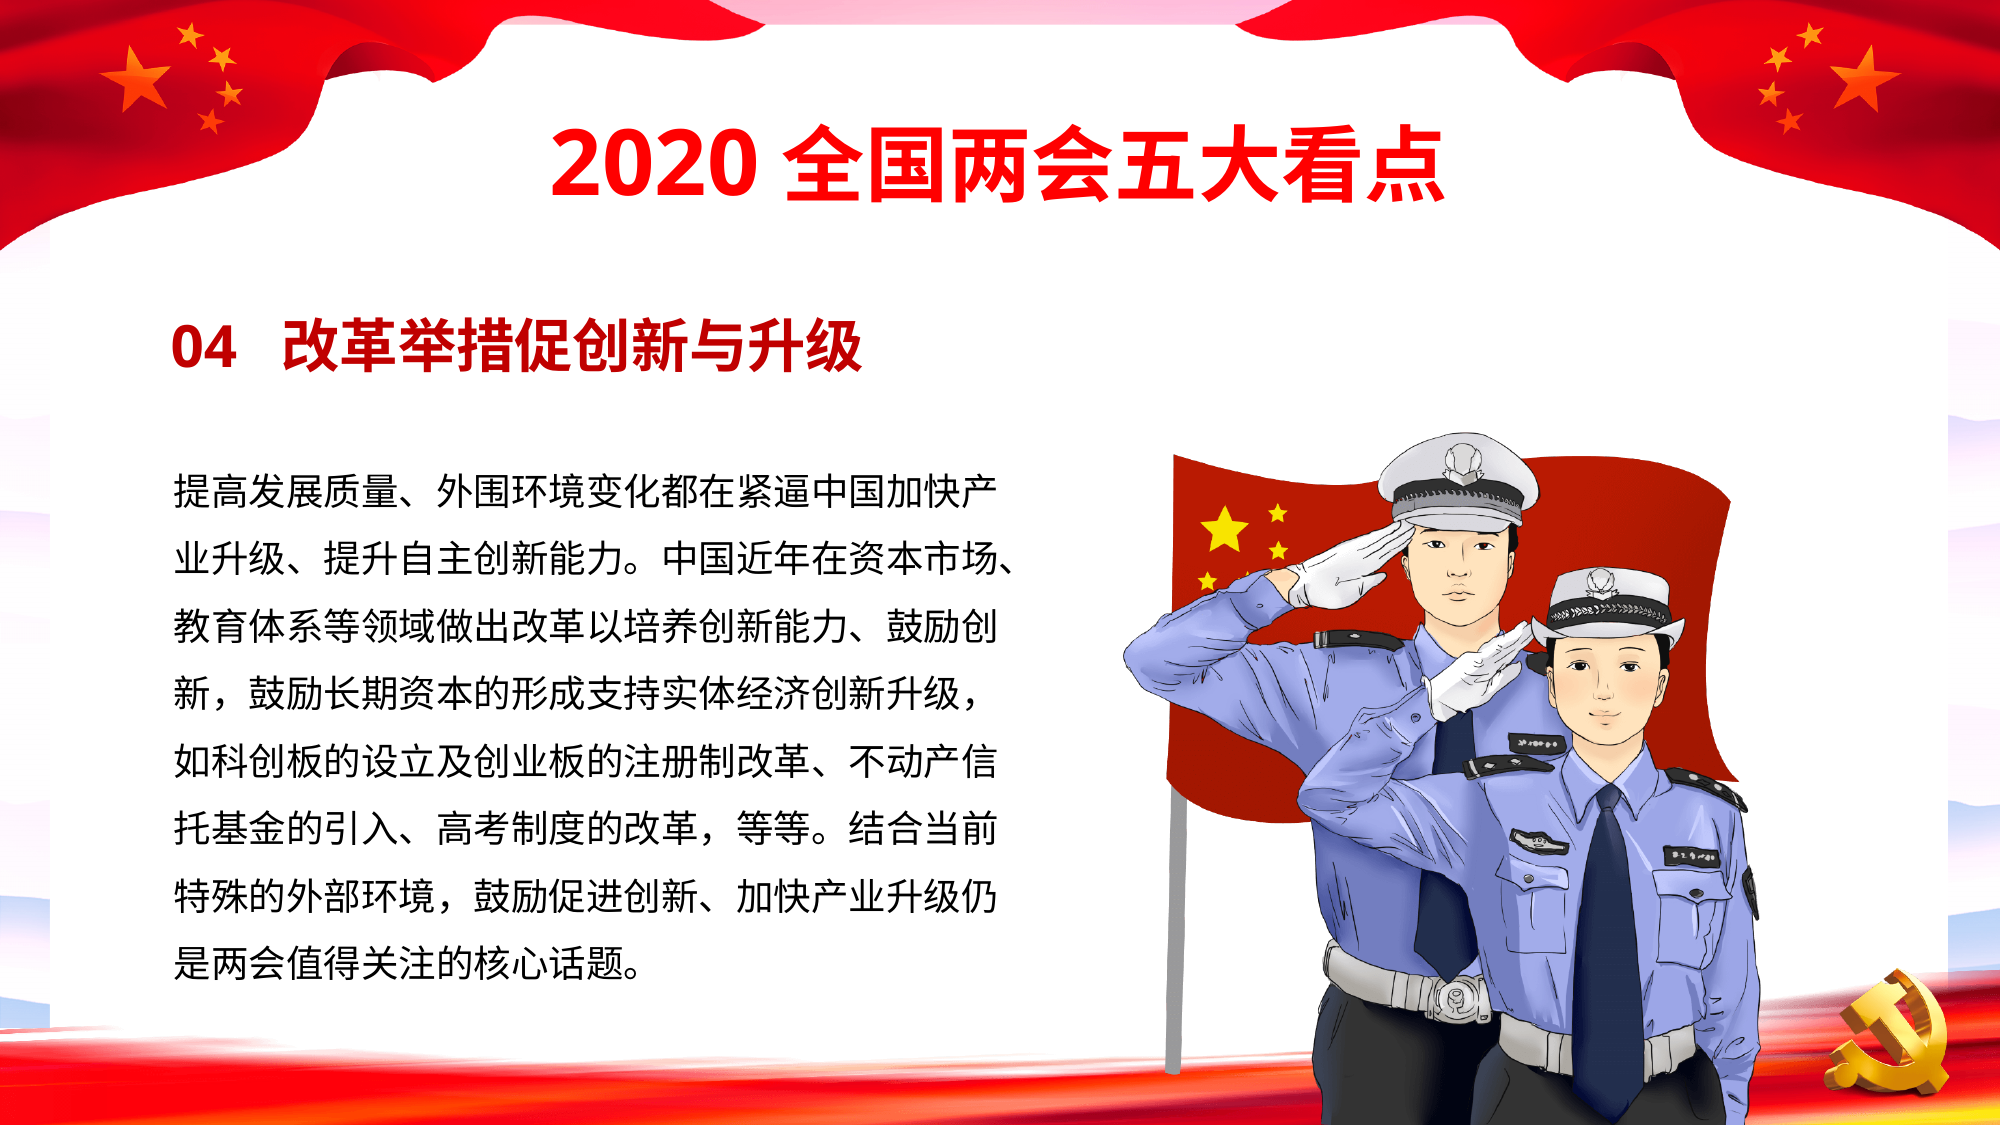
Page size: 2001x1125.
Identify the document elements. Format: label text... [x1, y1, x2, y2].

text_box 04 改革举措促创新与升级 [155, 301, 879, 387]
picture [0, 0, 2000, 1125]
text_box 提高发展质量、外围环境变化都在紧逼中国加快产业升级、提升自主创新能力。中国近年在资本市场、教育体系等领域做出改革以培养创新能力、鼓励创新，鼓励长期资本的形成支持实体经济创新升级，如科创板的设立及创业板的注册制改革、不动产信托基金的引入、高考制度的改革，等等。结合当前特殊的外部环境，鼓励促进创新、加快产业升级仍是两会值得关注的核心话题。 [158, 437, 1050, 993]
